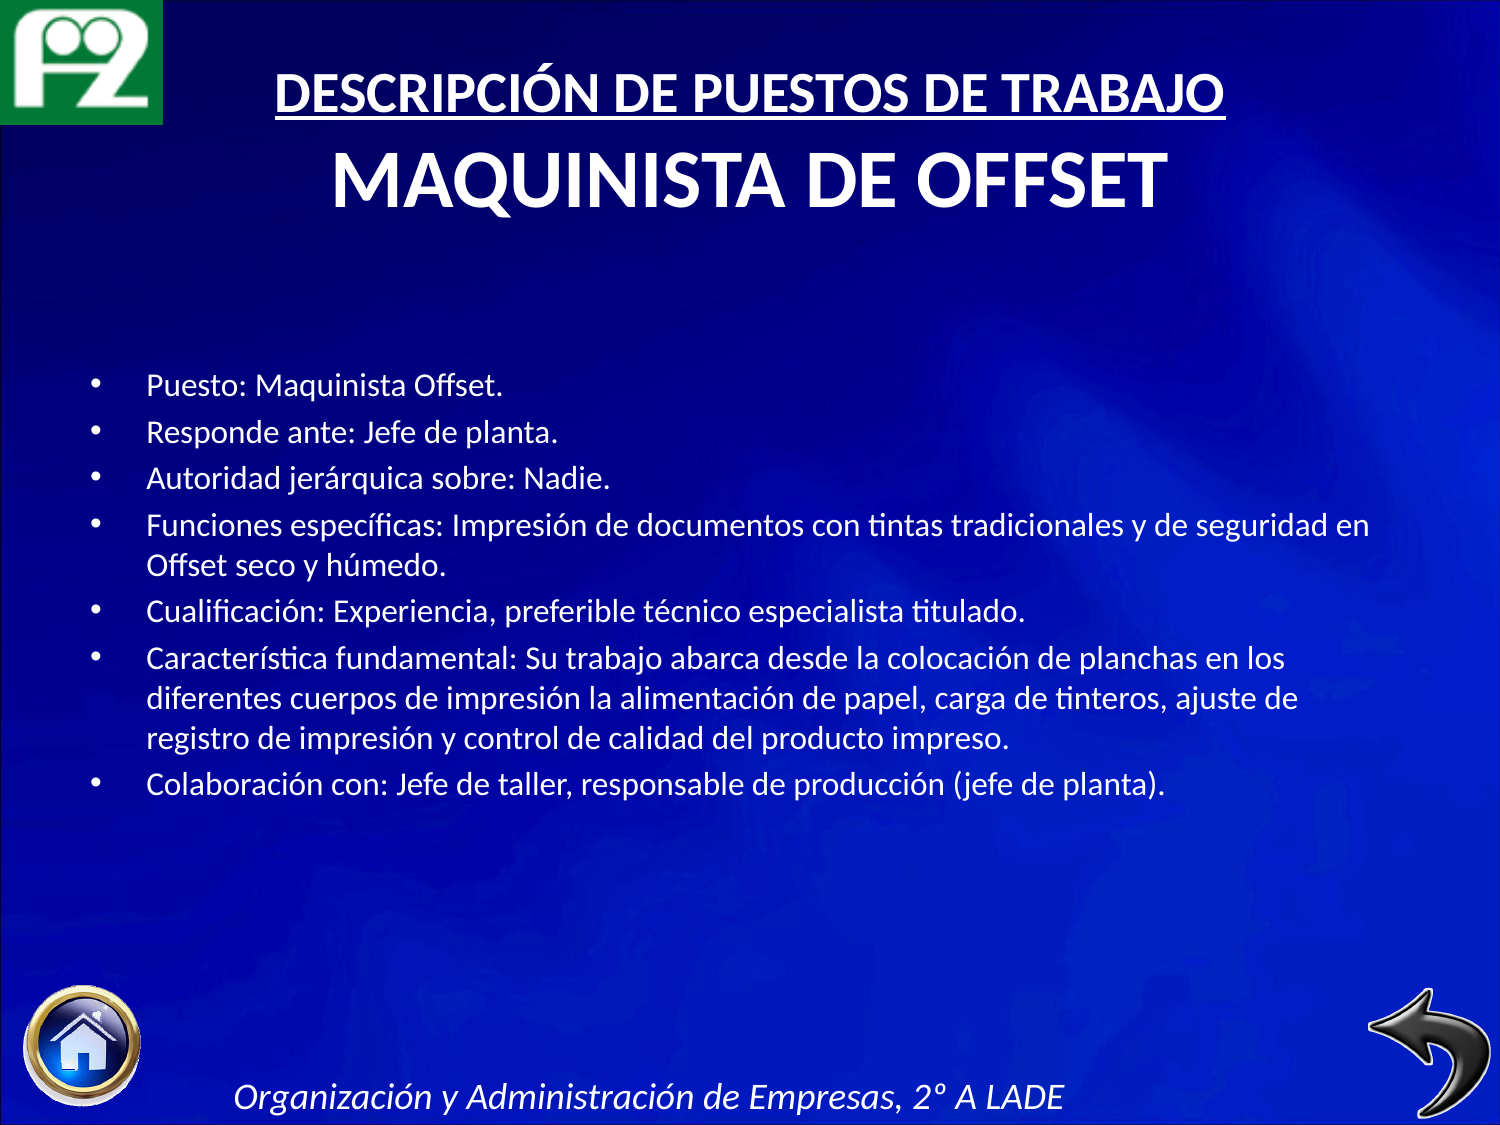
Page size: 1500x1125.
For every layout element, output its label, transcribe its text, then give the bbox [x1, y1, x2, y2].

picture [0, 0, 1500, 1125]
text_box Organización y Administración de Empresas, 2º A LADE [218, 1064, 1199, 1125]
list Puesto: Maquinista Offset. Responde ante: Jefe de planta. Autoridad jerárquica sobre: Nadie. Funciones específicas: Impresión de documentos con tintas tradicionales y de seguridad en Offset seco y húmedo. Cualificación: Experiencia, preferible técnico especialista titulado. Característica fundamental: Su trabajo abarca desde la colocación de planchas en los diferentes cuerpos de impresión la alimentación de papel, carga de tinteros, ajuste de registro de impresión y control de calidad del producto impreso. Colaboración con: Jefe de taller, responsable de producción (jefe de planta). [74, 262, 1426, 1006]
title DESCRIPCIÓN DE PUESTOS DE TRABAJO MAQUINISTA DE OFFSET [74, 44, 1426, 233]
